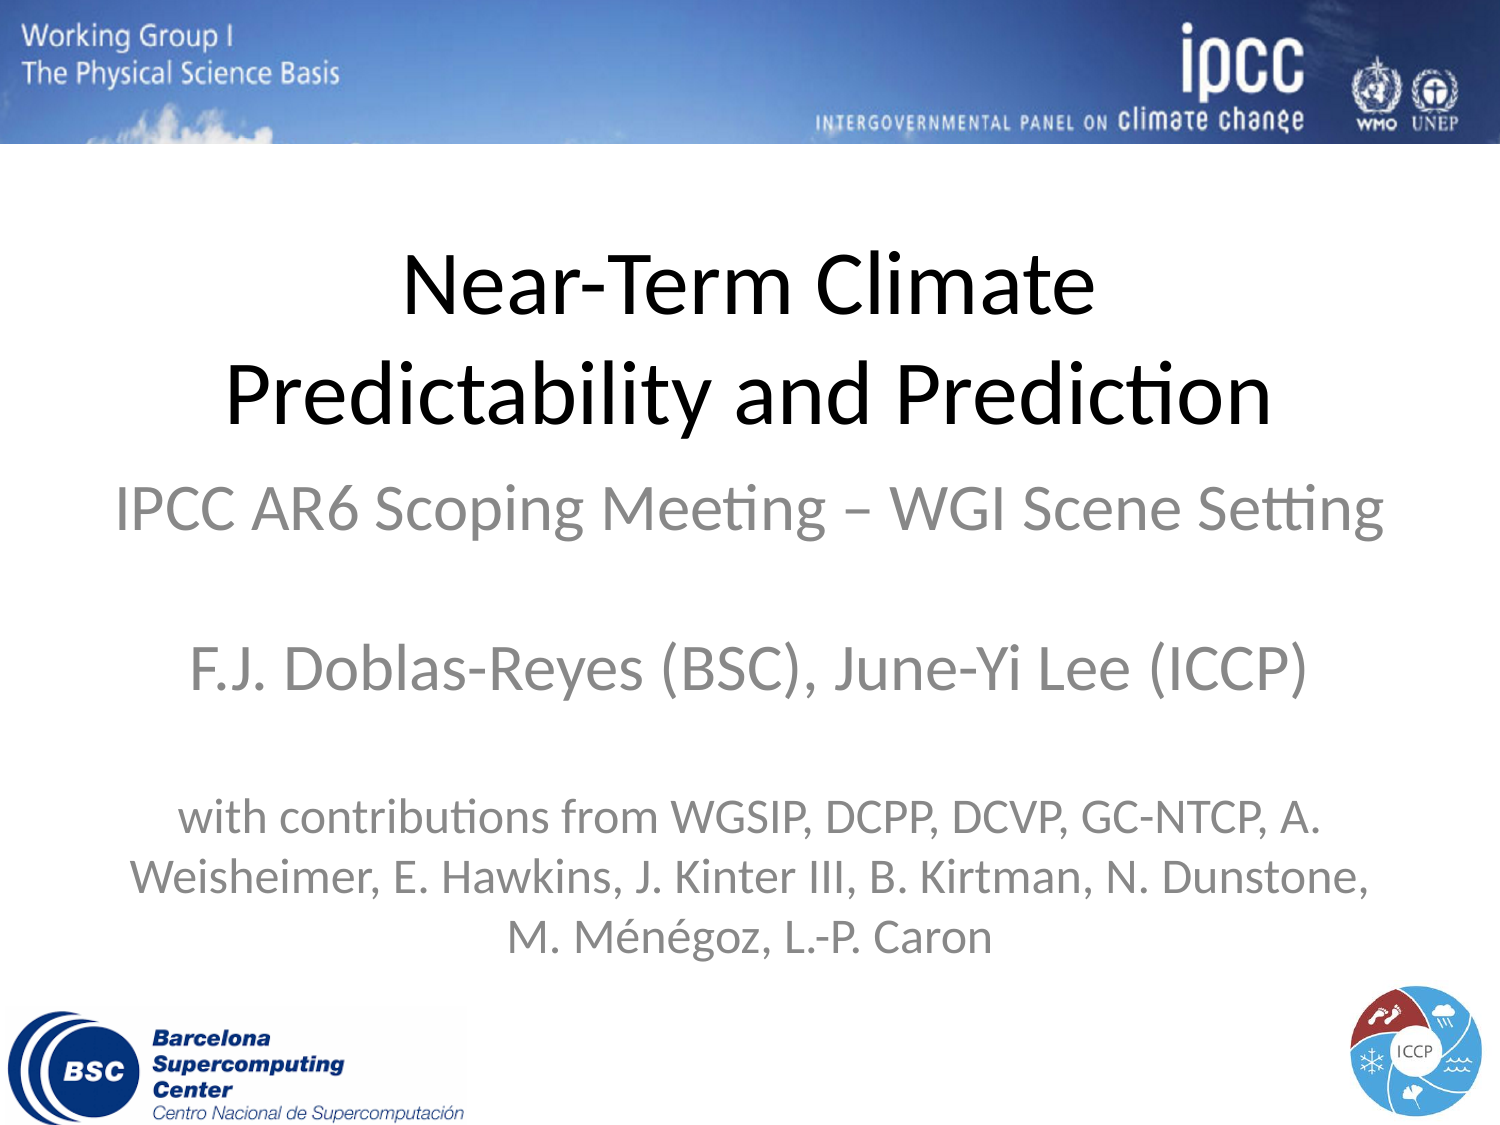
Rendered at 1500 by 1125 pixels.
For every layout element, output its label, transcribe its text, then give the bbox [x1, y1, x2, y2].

subtitle IPCC AR6 Scoping Meeting – WGI Scene Setting F.J. Doblas-Reyes (BSC), June-Yi Lee (ICCP) with contributions from WGSIP, DCPP, DCVP, GC-NTCP, A. Weisheimer, E. Hawkins, J. Kinter III, B. Kirtman, N. Dunstone, M. Ménégoz, L.-P. Caron [88, 456, 1412, 744]
picture [0, 0, 1500, 144]
picture [5, 1006, 467, 1125]
title Near-Term Climate Predictability and Prediction [112, 208, 1388, 456]
picture [1328, 979, 1494, 1125]
